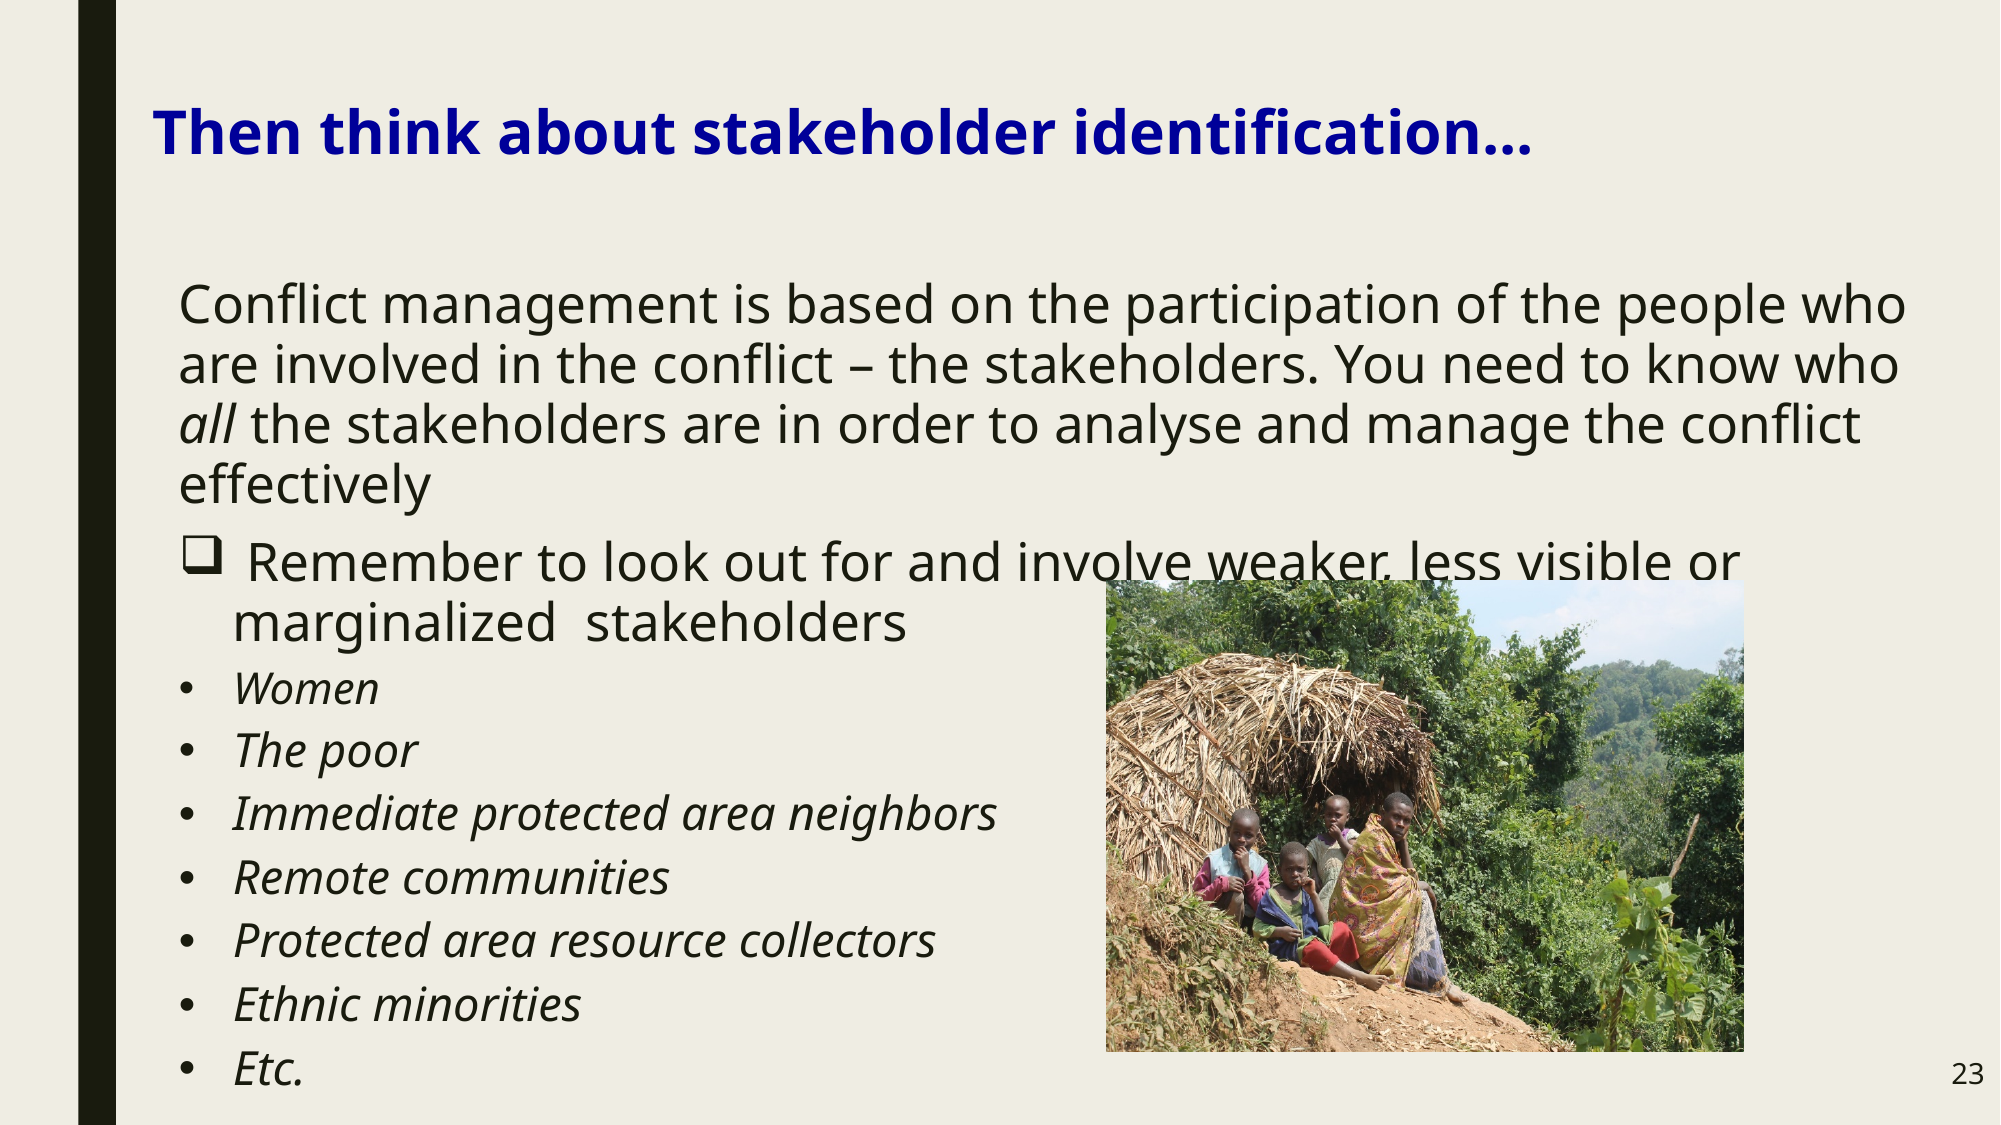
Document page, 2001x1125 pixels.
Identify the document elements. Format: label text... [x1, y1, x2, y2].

picture [1106, 580, 1744, 1052]
list Conflict management is based on the participation of the people who are involved in the conflict – the stakeholders. You need to know who all the stakeholders are in order to analyse and manage the conflict effectively Remember to look out for and involve weaker, less visible or marginalized stakeholders Women The poor Immediate protected area neighbors Remote communities Protected area resource collectors Ethnic minorities Etc. [163, 267, 1950, 1106]
slide_number 23 [1884, 1024, 2000, 1125]
title Then think about stakeholder identification... [137, 95, 1863, 218]
